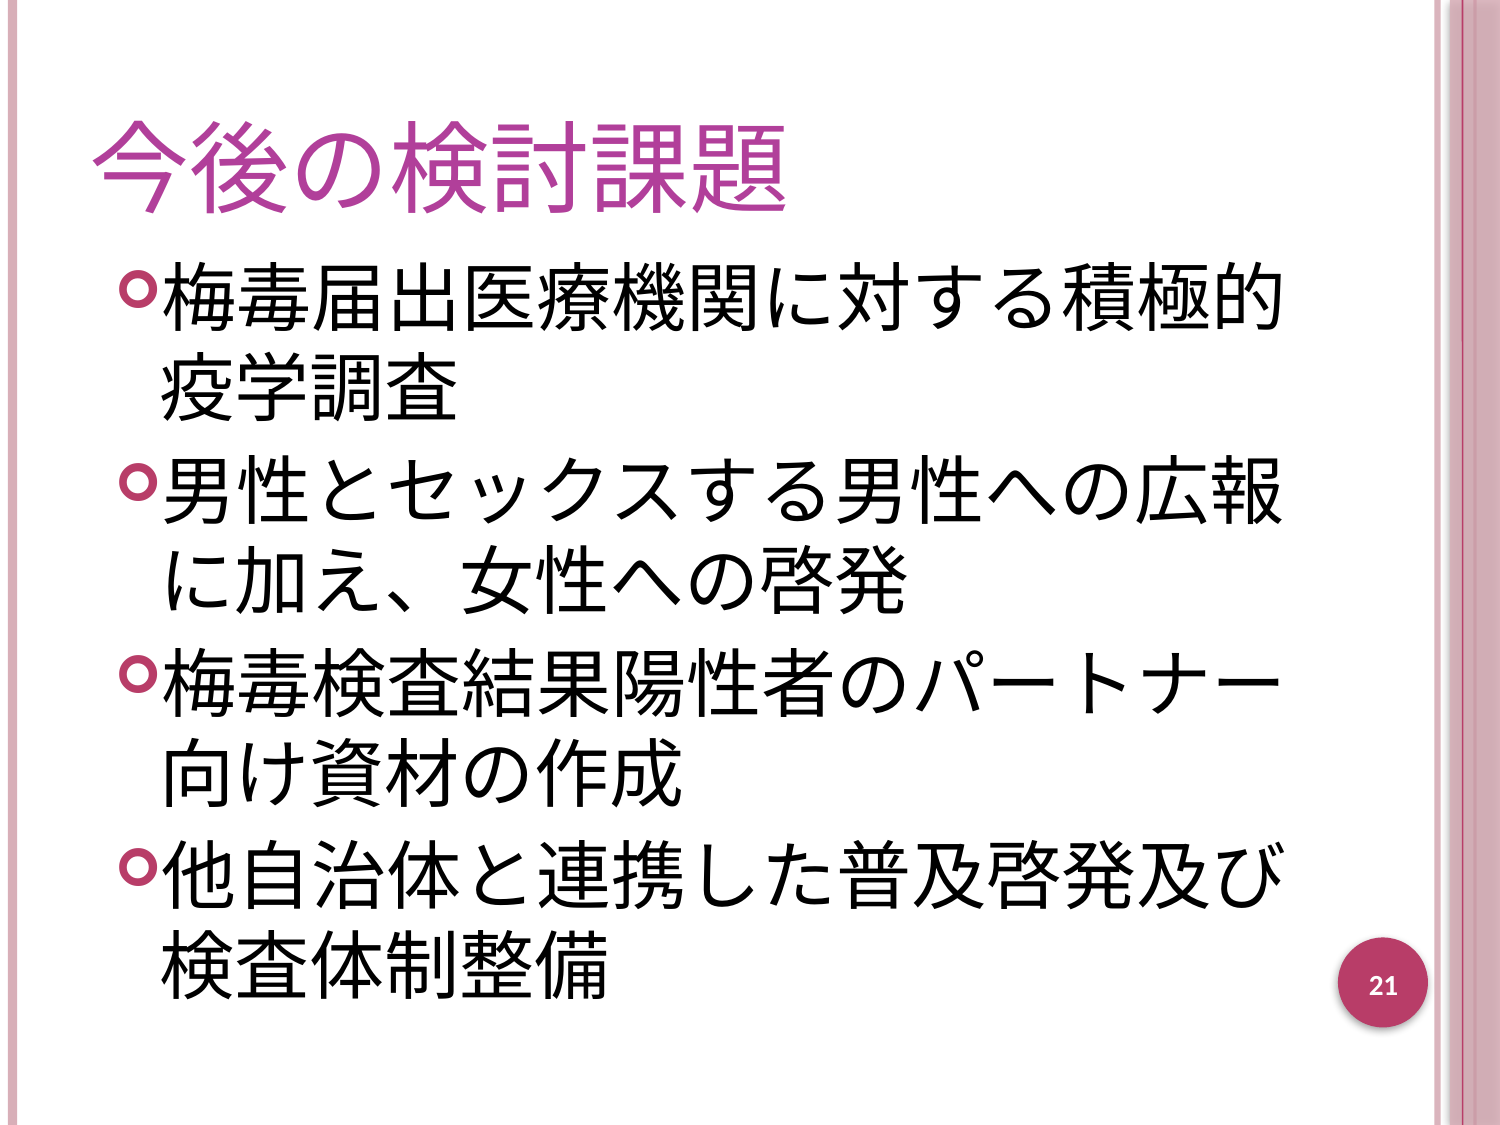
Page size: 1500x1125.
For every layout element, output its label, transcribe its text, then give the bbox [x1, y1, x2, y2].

list 梅毒届出医療機関に対する積極的疫学調査 男性とセックスする男性への広報に加え、女性への啓発 梅毒検査結果陽性者のパートナー向け資材の作成 他自治体と連携した普及啓発及び検査体制整備 [100, 243, 1326, 1043]
slide_number 21 [1333, 940, 1434, 1027]
title 今後の検討課題 [75, 45, 1300, 233]
